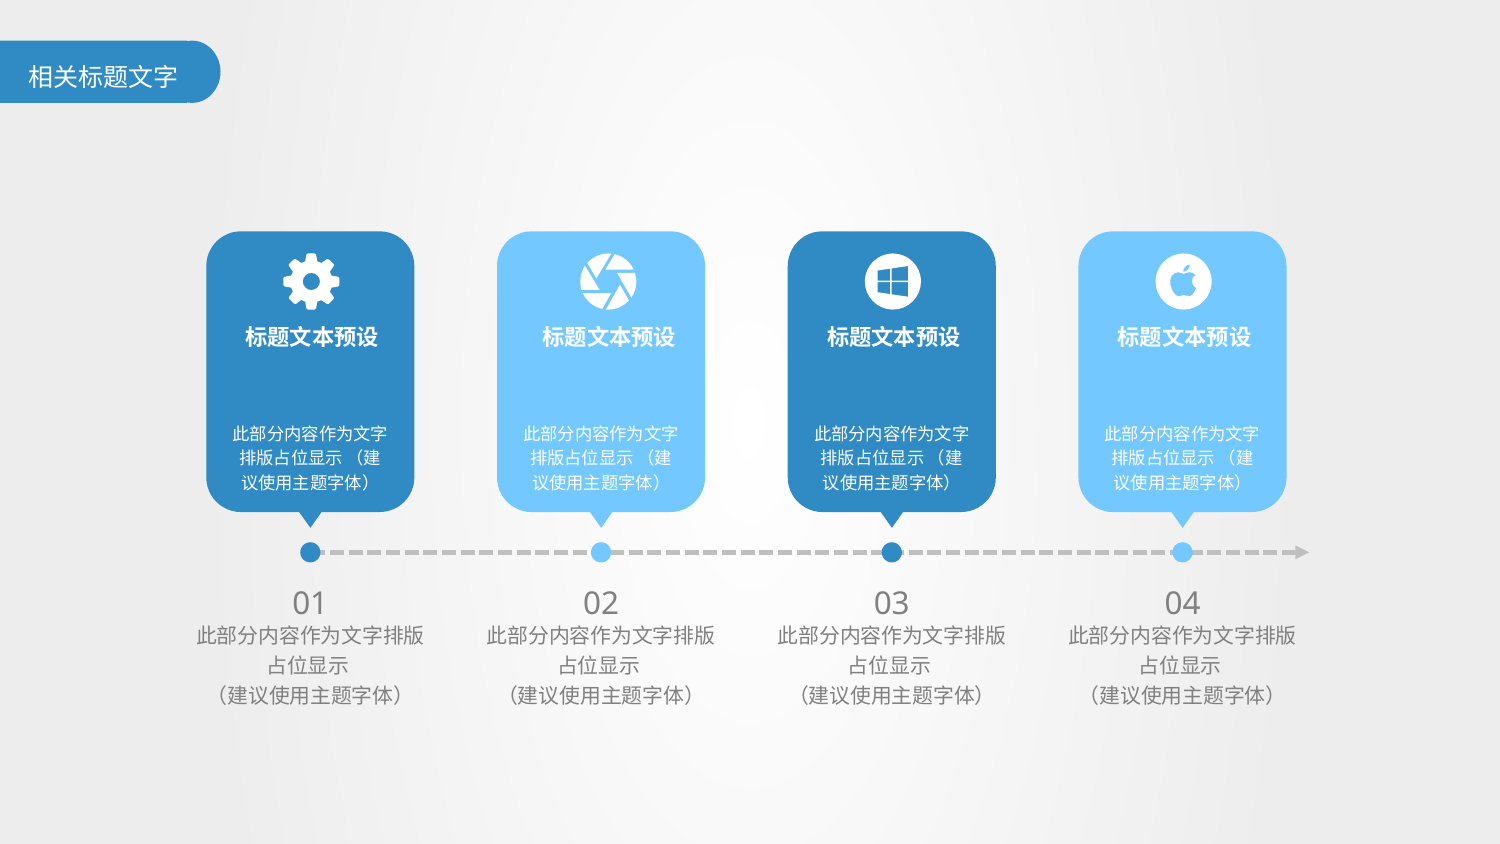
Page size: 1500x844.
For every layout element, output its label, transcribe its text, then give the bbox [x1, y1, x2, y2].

text_box 此部分内容作为文字排版占位显示 （建议使用主题字体） [191, 620, 430, 706]
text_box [496, 231, 706, 528]
text_box [1173, 560, 1192, 565]
text_box 03 [875, 582, 909, 620]
picture [0, 0, 1500, 844]
text_box 02 [584, 582, 618, 620]
text_box [589, 540, 614, 551]
text_box [882, 560, 902, 565]
text_box 此部分内容作为文字排版占位显示 （建议使用主题字体） [772, 620, 1011, 706]
text_box [879, 540, 904, 551]
text_box 04 [1166, 582, 1199, 620]
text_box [787, 231, 997, 528]
text_box 此部分内容作为文字排版占位显示 （建议使用主题字体） [482, 620, 721, 706]
text_box [591, 560, 611, 565]
text_box [298, 540, 323, 565]
text_box 01 [295, 582, 325, 620]
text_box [206, 231, 415, 528]
text_box [1170, 540, 1195, 551]
text_box 此部分内容作为文字排版占位显示 （建议使用主题字体） [1063, 620, 1302, 706]
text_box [1078, 231, 1287, 528]
